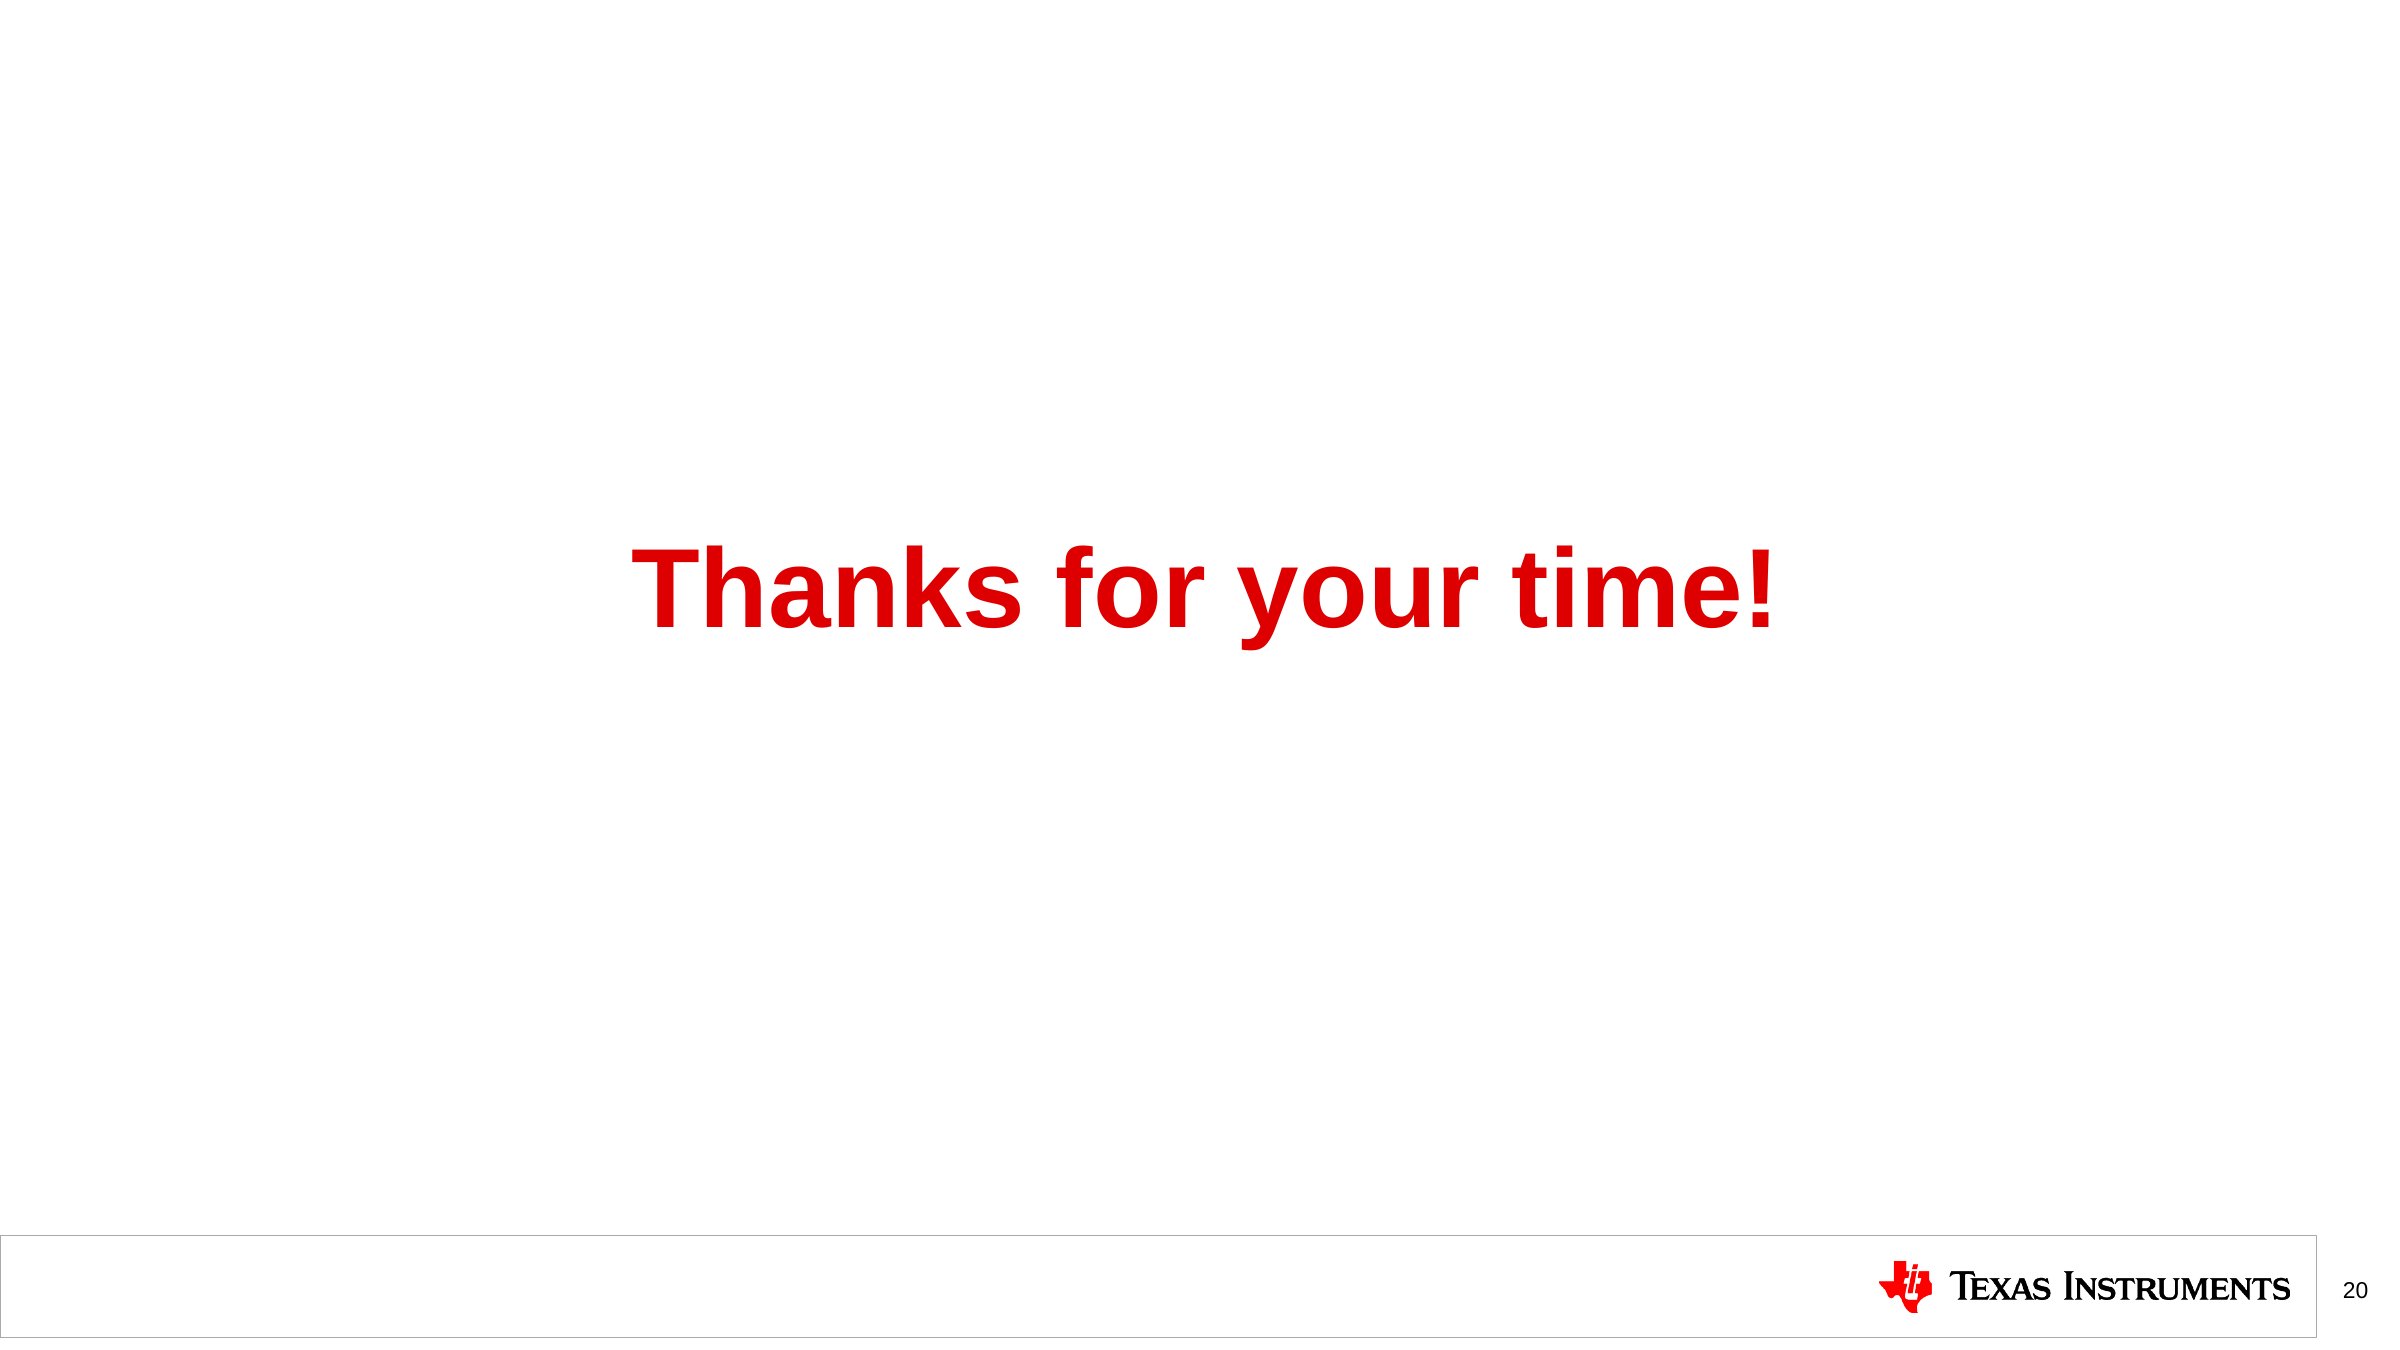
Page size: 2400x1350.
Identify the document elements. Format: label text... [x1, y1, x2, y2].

text_box Thanks for your time! [512, 528, 1900, 663]
slide_number 20 [1828, 1265, 2389, 1307]
picture [1879, 1261, 2290, 1265]
picture [1879, 1307, 2290, 1313]
